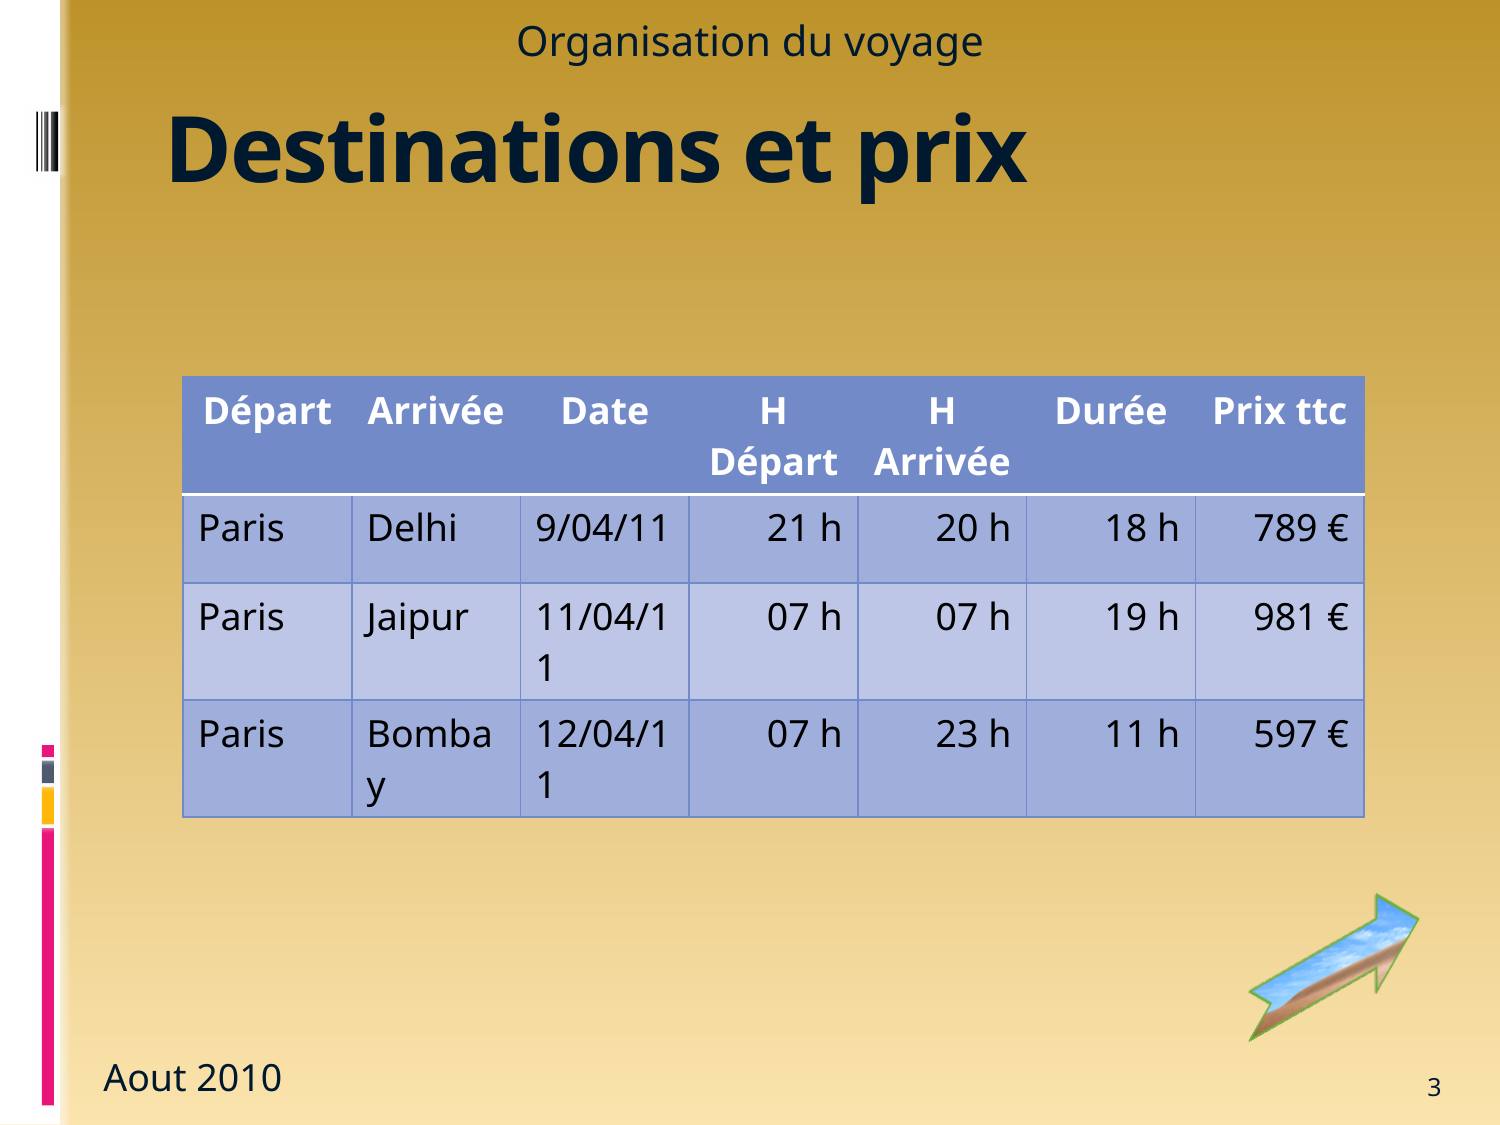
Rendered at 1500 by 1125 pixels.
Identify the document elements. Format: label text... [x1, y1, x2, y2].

table_cell Paris [184, 701, 351, 816]
table_header H Arrivée [859, 378, 1026, 493]
table_cell 789 € [1196, 496, 1363, 582]
table_header Arrivée [353, 378, 520, 493]
table_header Prix ttc [1196, 378, 1363, 493]
table_cell 07 h [690, 584, 857, 699]
table_cell 07 h [690, 701, 857, 816]
table_header Durée [1027, 378, 1195, 493]
slide_number Aout 2010 [88, 1046, 308, 1107]
table_header Départ [184, 378, 351, 493]
footer Organisation du voyage [499, 19, 1001, 79]
title Destinations et prix [150, 83, 1425, 234]
table_cell 21 h [690, 496, 857, 582]
table_cell 07 h [859, 584, 1026, 699]
table_cell 11 h [1027, 701, 1195, 816]
table_cell 19 h [1027, 584, 1195, 699]
picture [1246, 866, 1421, 1068]
table_cell Jaipur [353, 584, 520, 699]
table_header Date [521, 378, 688, 493]
table_cell 23 h [859, 701, 1026, 816]
table_cell 11/04/11 [521, 584, 688, 699]
table_cell 597 € [1196, 701, 1363, 816]
table_cell 18 h [1027, 496, 1195, 582]
table_cell Paris [184, 496, 351, 582]
table_cell 12/04/11 [521, 701, 688, 816]
table_cell 20 h [859, 496, 1026, 582]
table_cell 981 € [1196, 584, 1363, 699]
table_cell Paris [184, 584, 351, 699]
slide_number 3 [1412, 1052, 1488, 1113]
table_cell Bombay [353, 701, 520, 816]
table_cell Delhi [353, 496, 520, 582]
table_cell 9/04/11 [521, 496, 688, 582]
table_header H Départ [690, 378, 857, 493]
